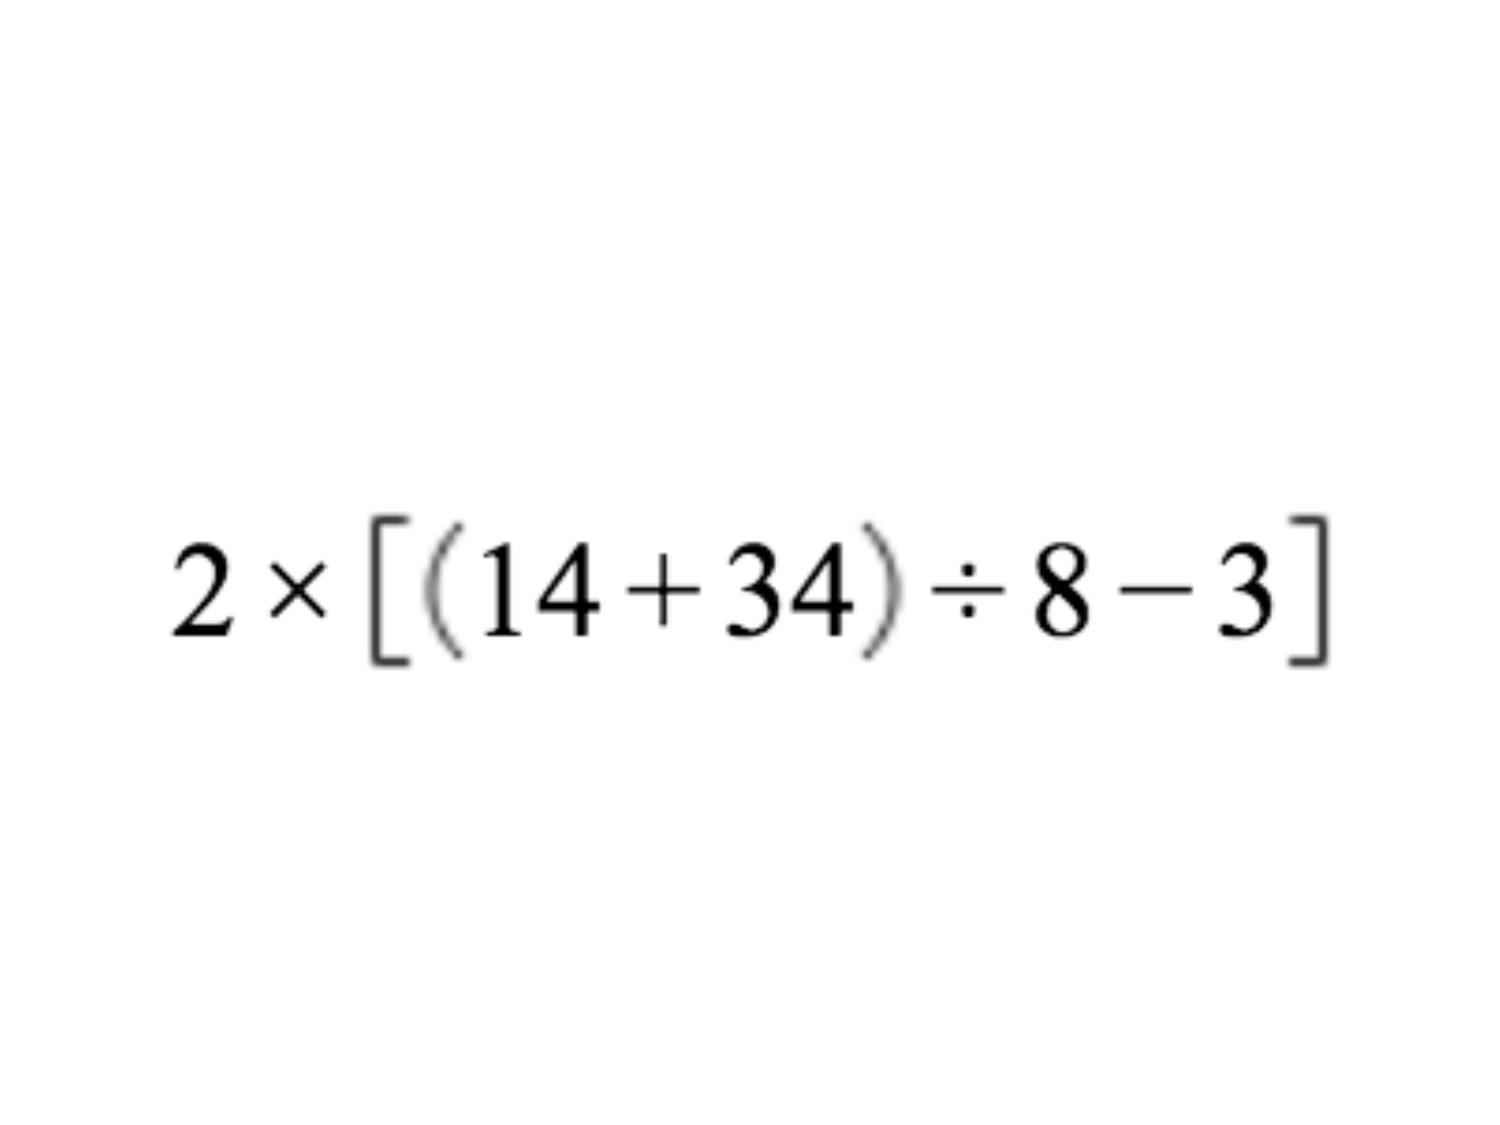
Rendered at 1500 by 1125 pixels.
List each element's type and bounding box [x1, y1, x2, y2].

list [74, 262, 1426, 1006]
